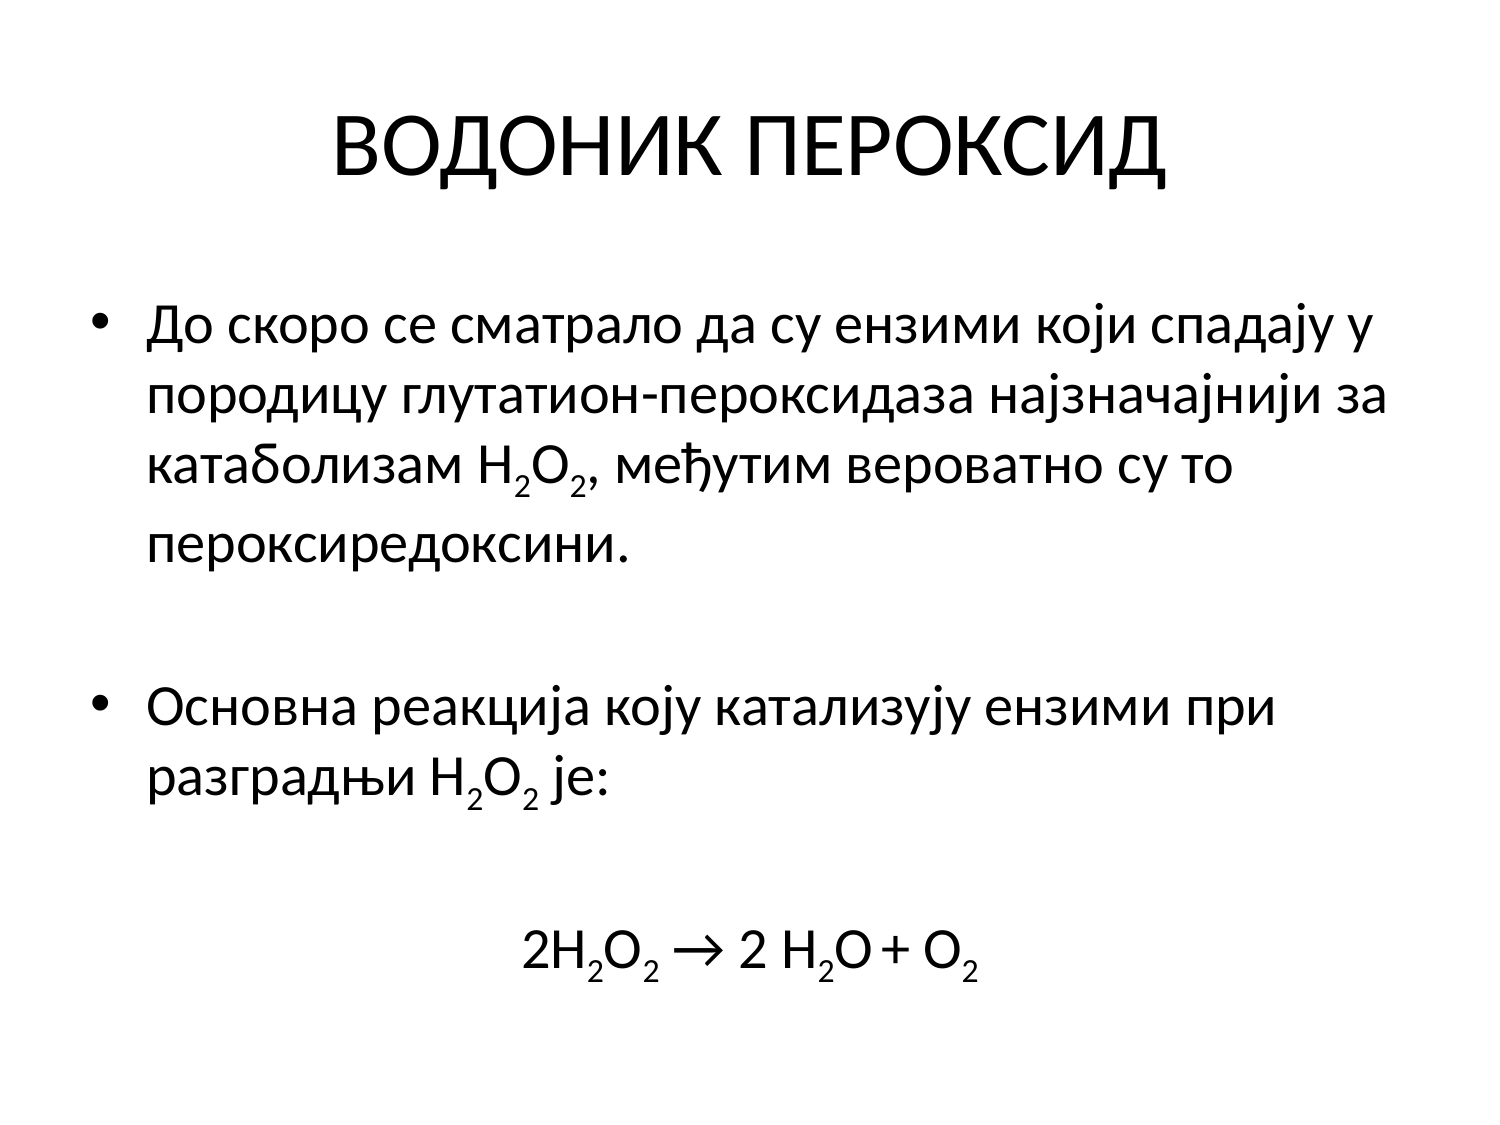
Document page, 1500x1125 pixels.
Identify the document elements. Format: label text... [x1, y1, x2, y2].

list До скоро се сматрало да су ензими који спадају у породицу глутатион-пероксидаза најзначајнији за катаболизам H2O2, међутим вероватно су то пероксиредоксини. Основна реакција коју катализују ензими при разградњи H2O2 је: 2H2O2 → 2 H2O + O2 [75, 196, 1425, 1094]
title ВОДОНИК ПЕРОКСИД [75, 45, 1425, 196]
